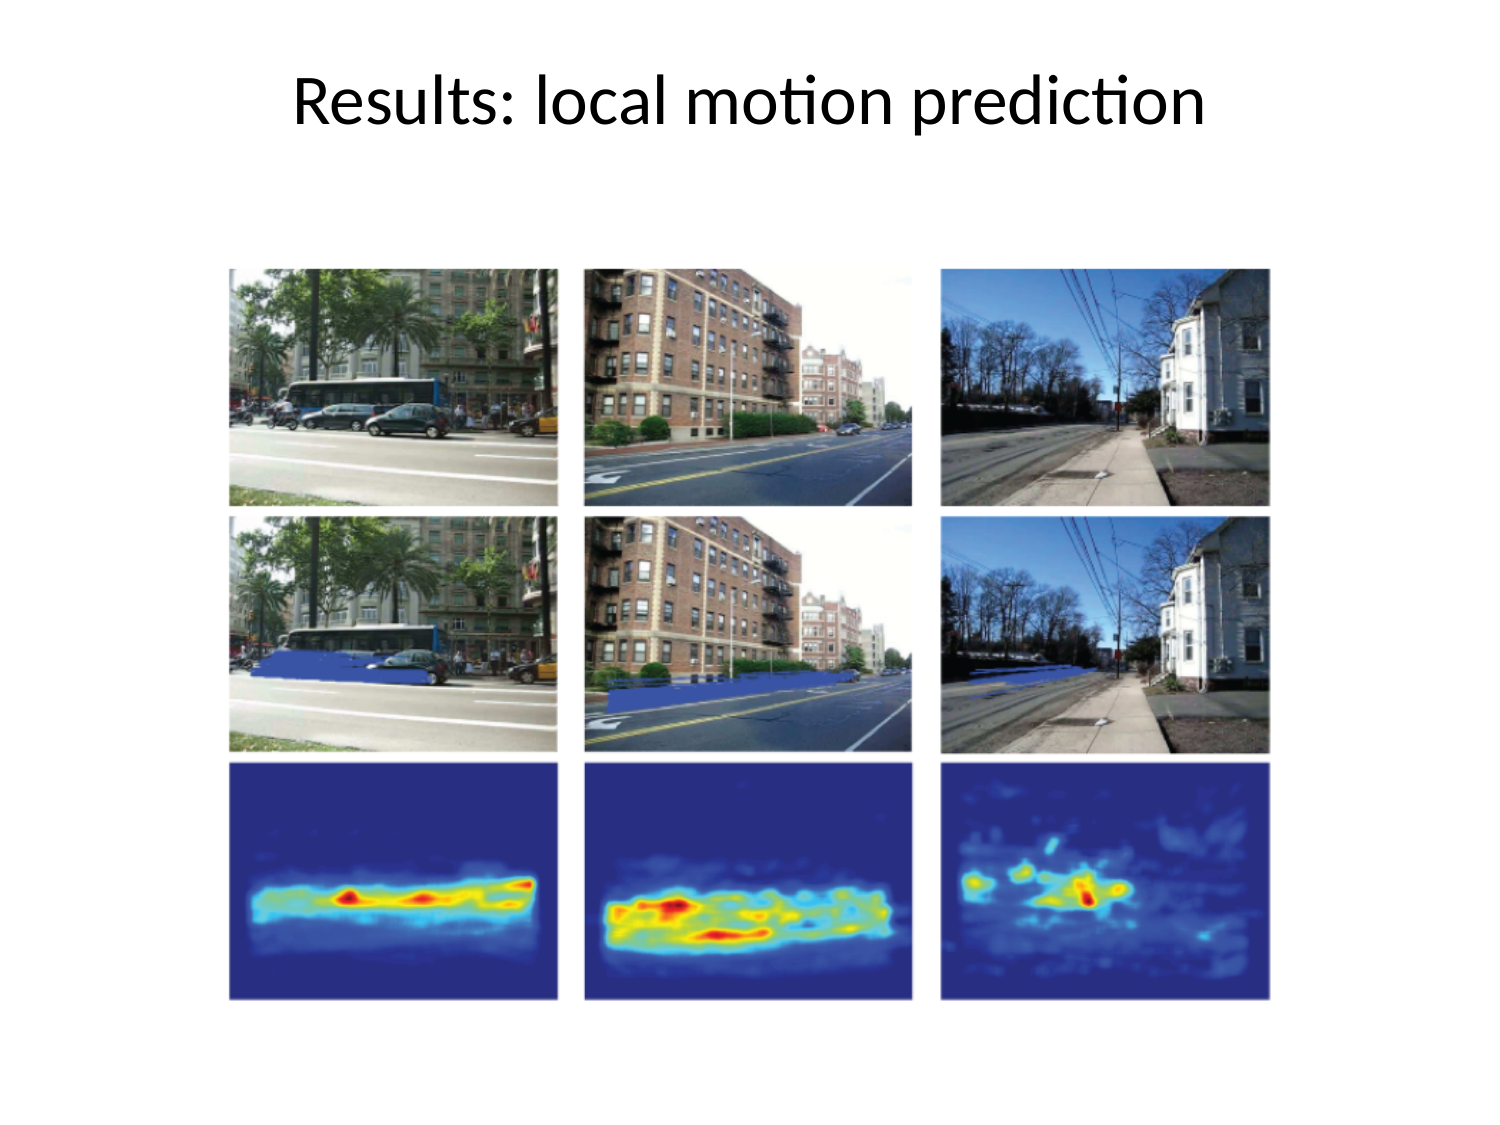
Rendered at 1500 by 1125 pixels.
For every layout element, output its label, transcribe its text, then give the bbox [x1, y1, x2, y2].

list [74, 262, 1426, 1006]
title Results: local motion prediction [75, 45, 1425, 233]
